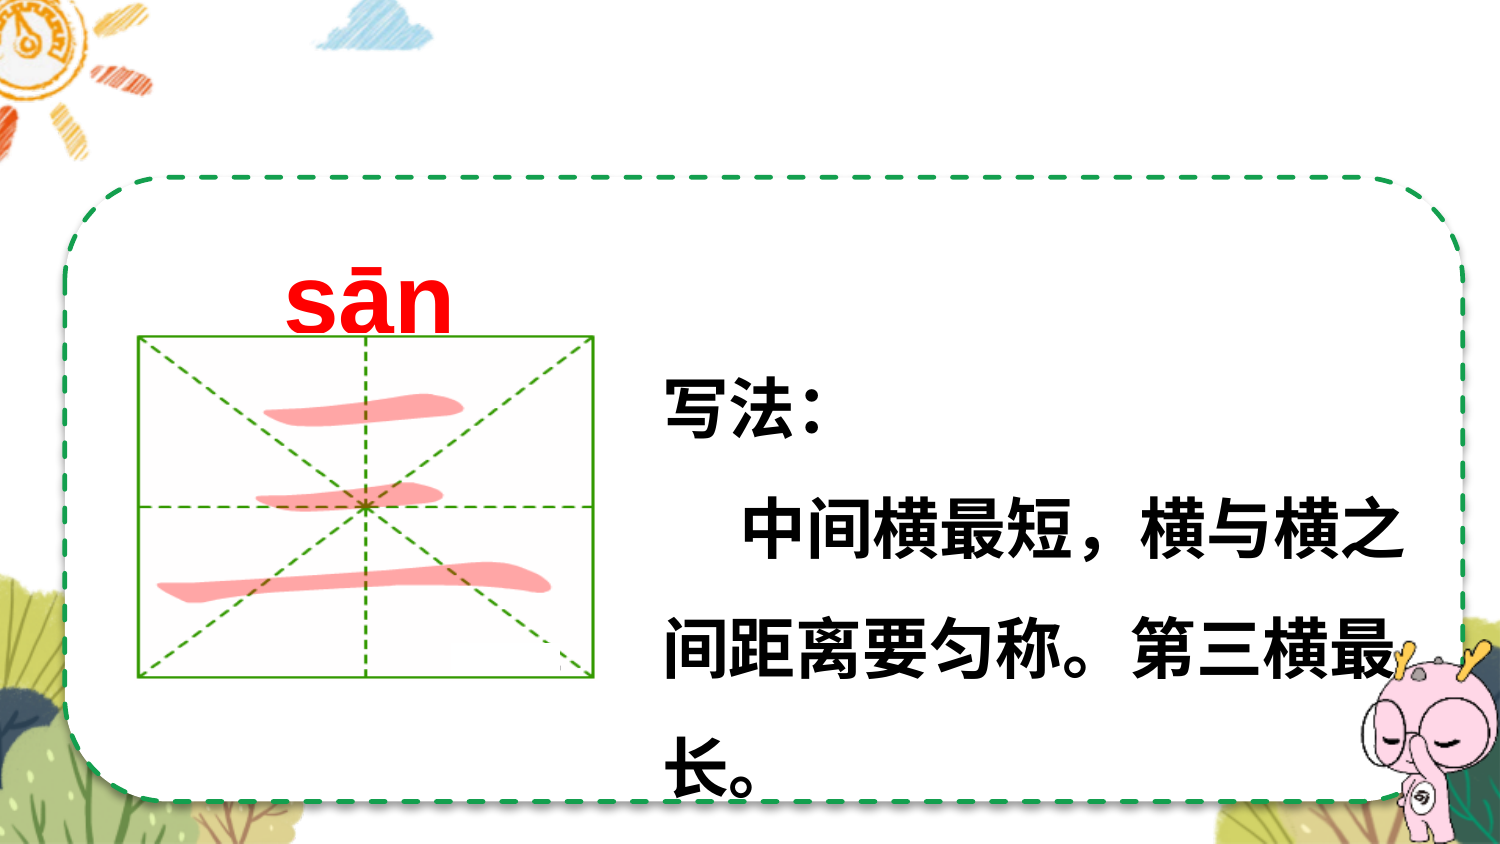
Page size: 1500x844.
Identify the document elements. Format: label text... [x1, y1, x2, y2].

text_box 写法： 中间横最短，横与横之间距离要匀称。第三横最长。 [647, 319, 1441, 814]
picture [1184, 550, 1500, 844]
picture [0, 0, 674, 166]
text_box sān [268, 226, 471, 333]
picture [0, 549, 313, 844]
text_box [134, 333, 598, 681]
